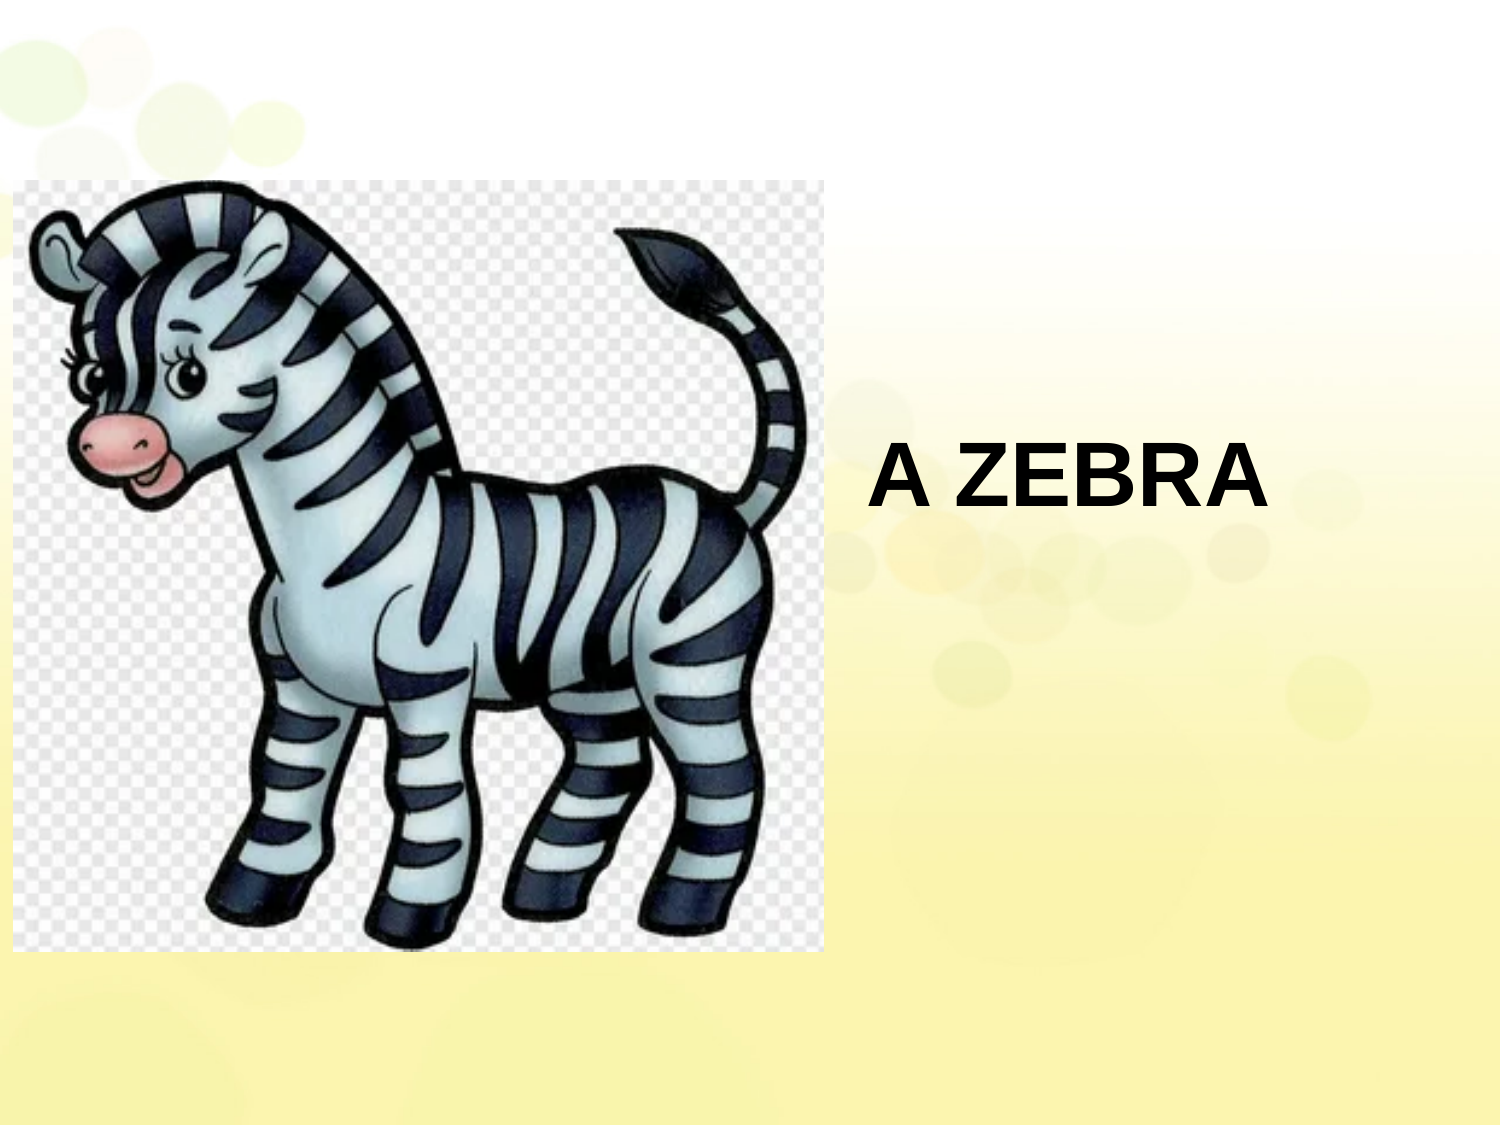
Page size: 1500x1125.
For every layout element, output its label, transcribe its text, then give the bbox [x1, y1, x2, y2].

title A ZEBRA [829, 349, 1388, 591]
picture [0, 0, 1500, 1125]
